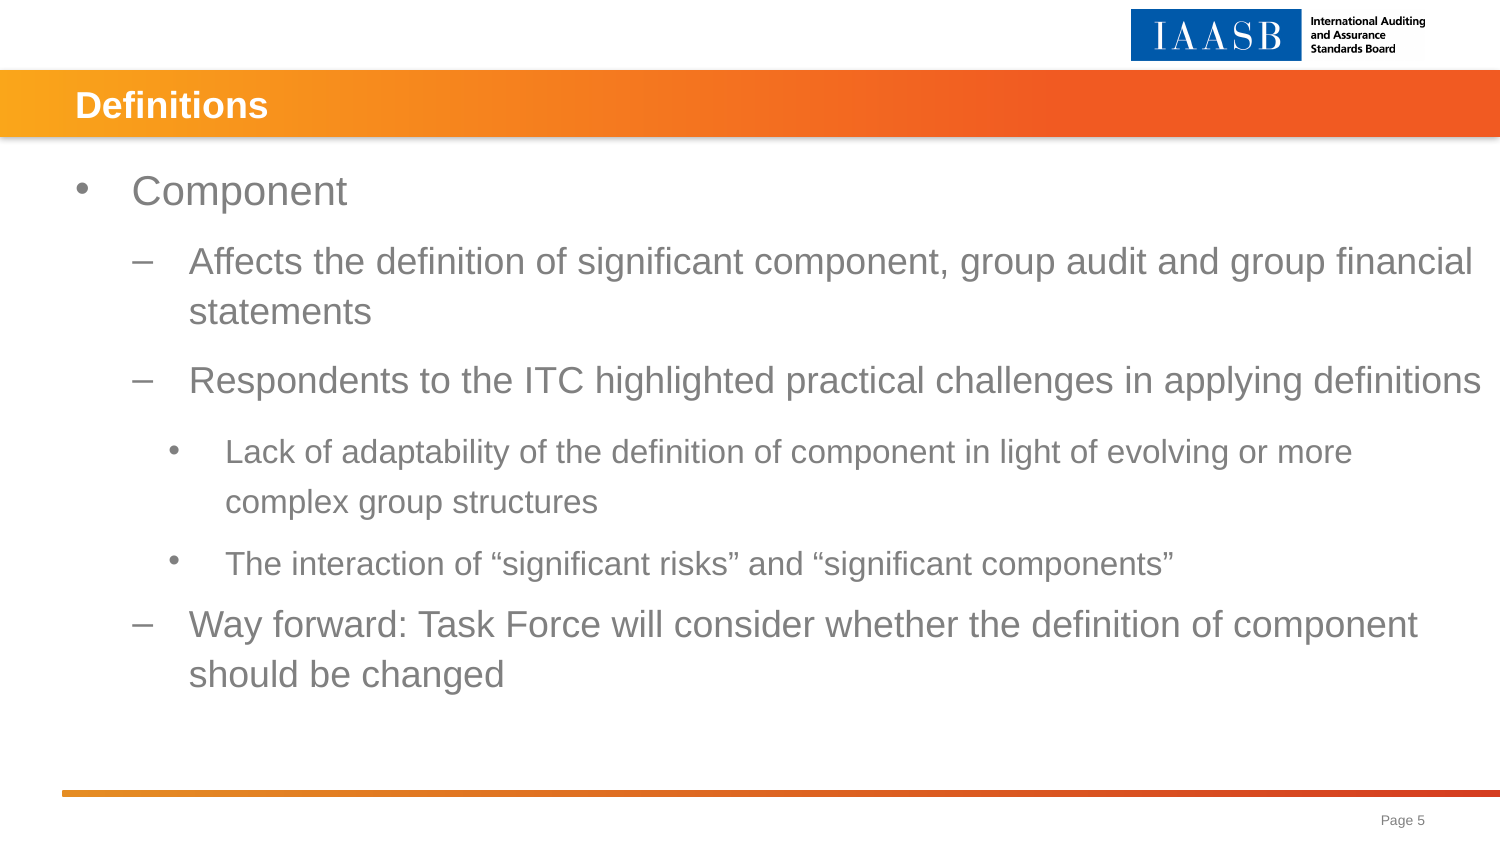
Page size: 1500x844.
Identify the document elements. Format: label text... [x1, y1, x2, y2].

list Component Affects the definition of significant component, group audit and group financial statements Respondents to the ITC highlighted practical challenges in applying definitions Lack of adaptability of the definition of component in light of evolving or more complex group structures The interaction of “significant risks” and “significant components” Way forward: Task Force will consider whether the definition of component should be changed [75, 163, 1488, 774]
slide_number Page 5 [972, 801, 1425, 839]
picture [1131, 9, 1425, 61]
title Definitions [75, 70, 1425, 137]
